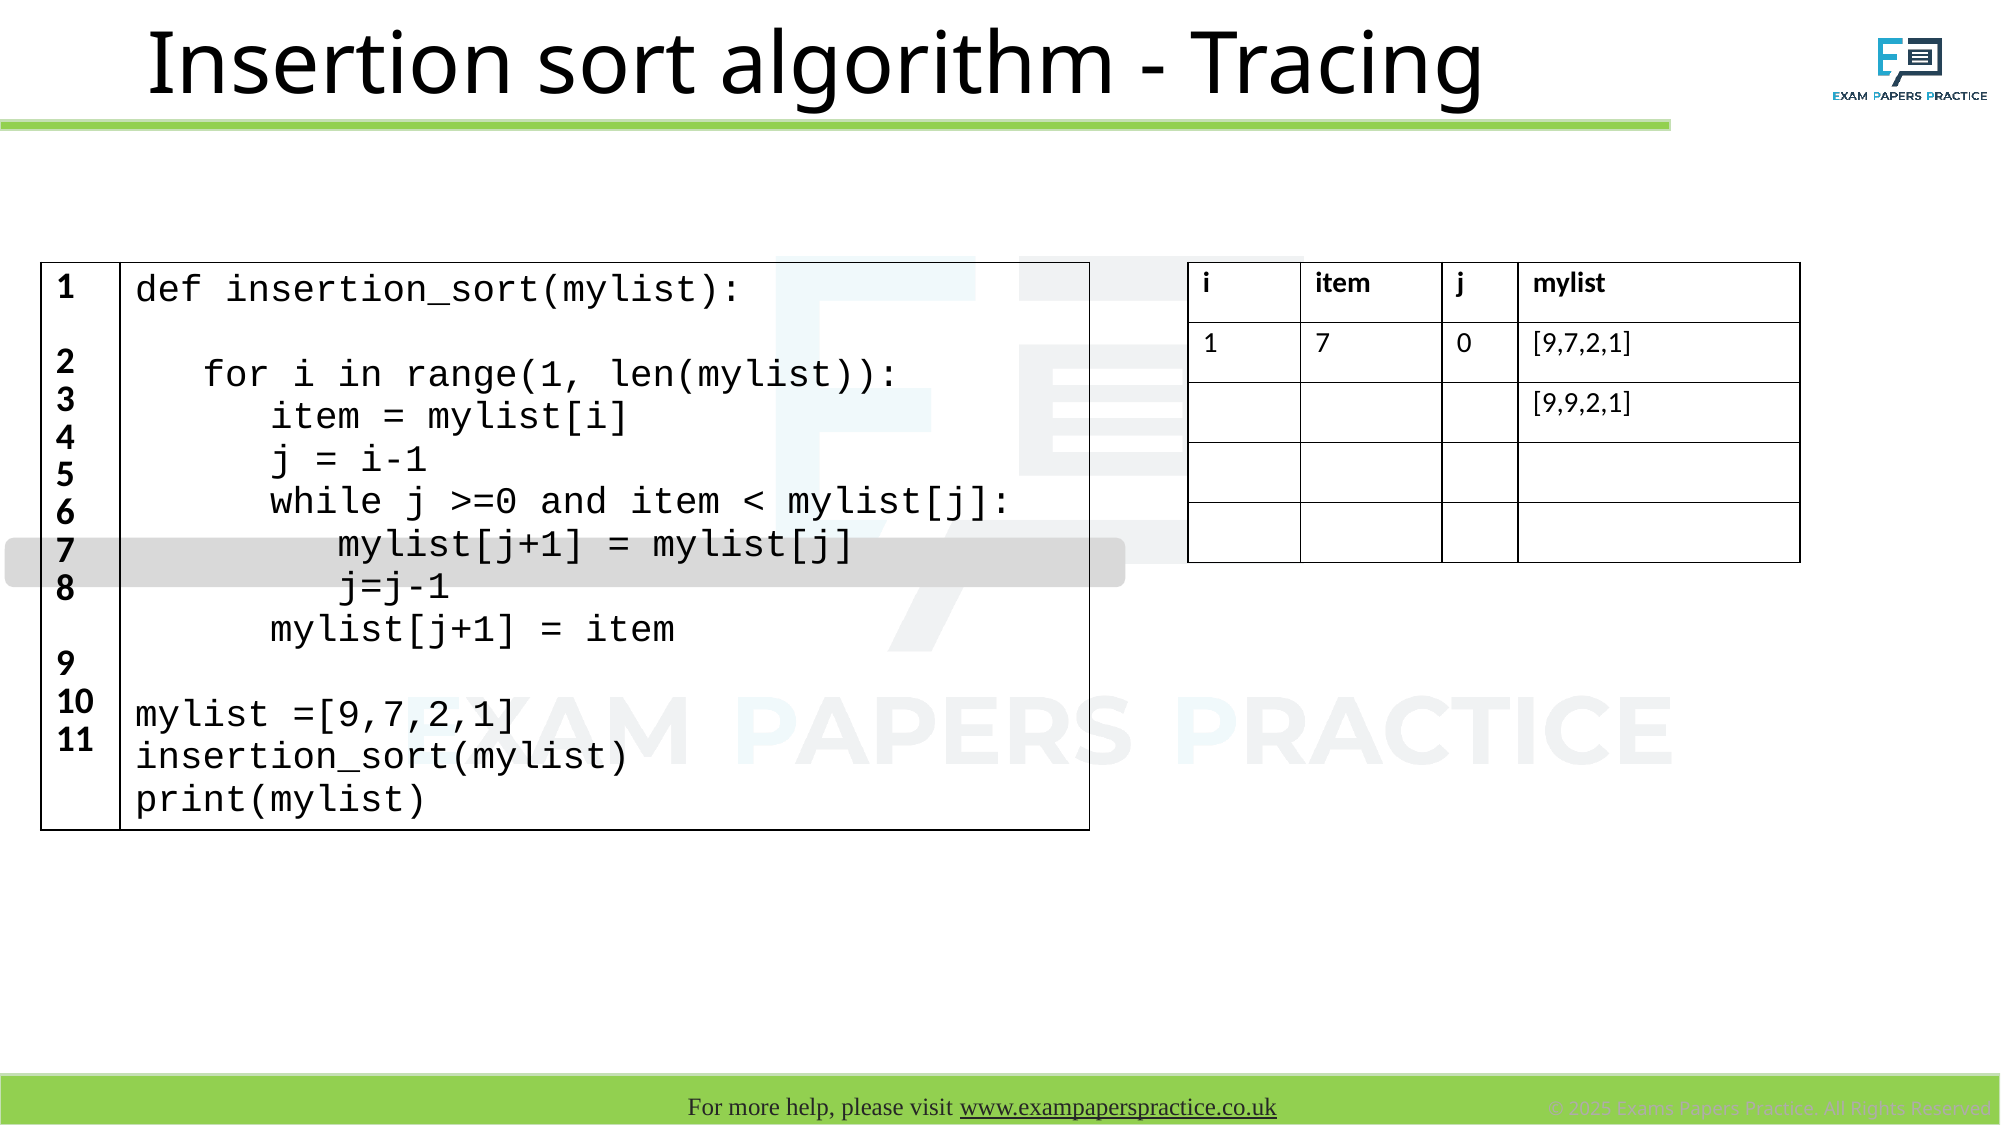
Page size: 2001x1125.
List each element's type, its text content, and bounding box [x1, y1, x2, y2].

table_cell [1443, 503, 1517, 562]
table_header mylist [1519, 263, 1799, 322]
table_cell [9,9,2,1] [1519, 383, 1799, 442]
table_cell [1301, 443, 1441, 502]
table_cell 7 [1301, 323, 1441, 382]
table_cell [1189, 443, 1300, 502]
table_cell 0 [1443, 323, 1517, 382]
title Insertion sort algorithm - Tracing [132, 11, 1858, 121]
table_header 1 2 3 4 5 6 7 8 9 10 11 [42, 263, 119, 829]
text_box [4, 537, 40, 588]
table_cell [9,7,2,1] [1519, 323, 1799, 382]
table_header j [1443, 263, 1517, 322]
table_cell [1443, 383, 1517, 442]
table_header item [1301, 263, 1441, 322]
table_cell 1 [1189, 323, 1300, 382]
text_box [1090, 537, 1126, 588]
table_header def insertion_sort(mylist): for i in range(1, len(mylist)): item = mylist[i] j = i-1 while j >=0 and item < mylist[j]: mylist[j+1] = mylist[j] j=j-1 mylist[j+1] = item mylist =[9,7,2,1] insertion_sort(mylist) print(mylist) [121, 263, 1089, 829]
table_header i [1189, 263, 1300, 322]
table_cell [1443, 443, 1517, 502]
table_cell [1189, 503, 1300, 562]
table_cell [1519, 503, 1799, 562]
table_cell [1519, 443, 1799, 502]
table_cell [1301, 503, 1441, 562]
table_cell [1189, 383, 1300, 442]
table_cell [1301, 383, 1441, 442]
